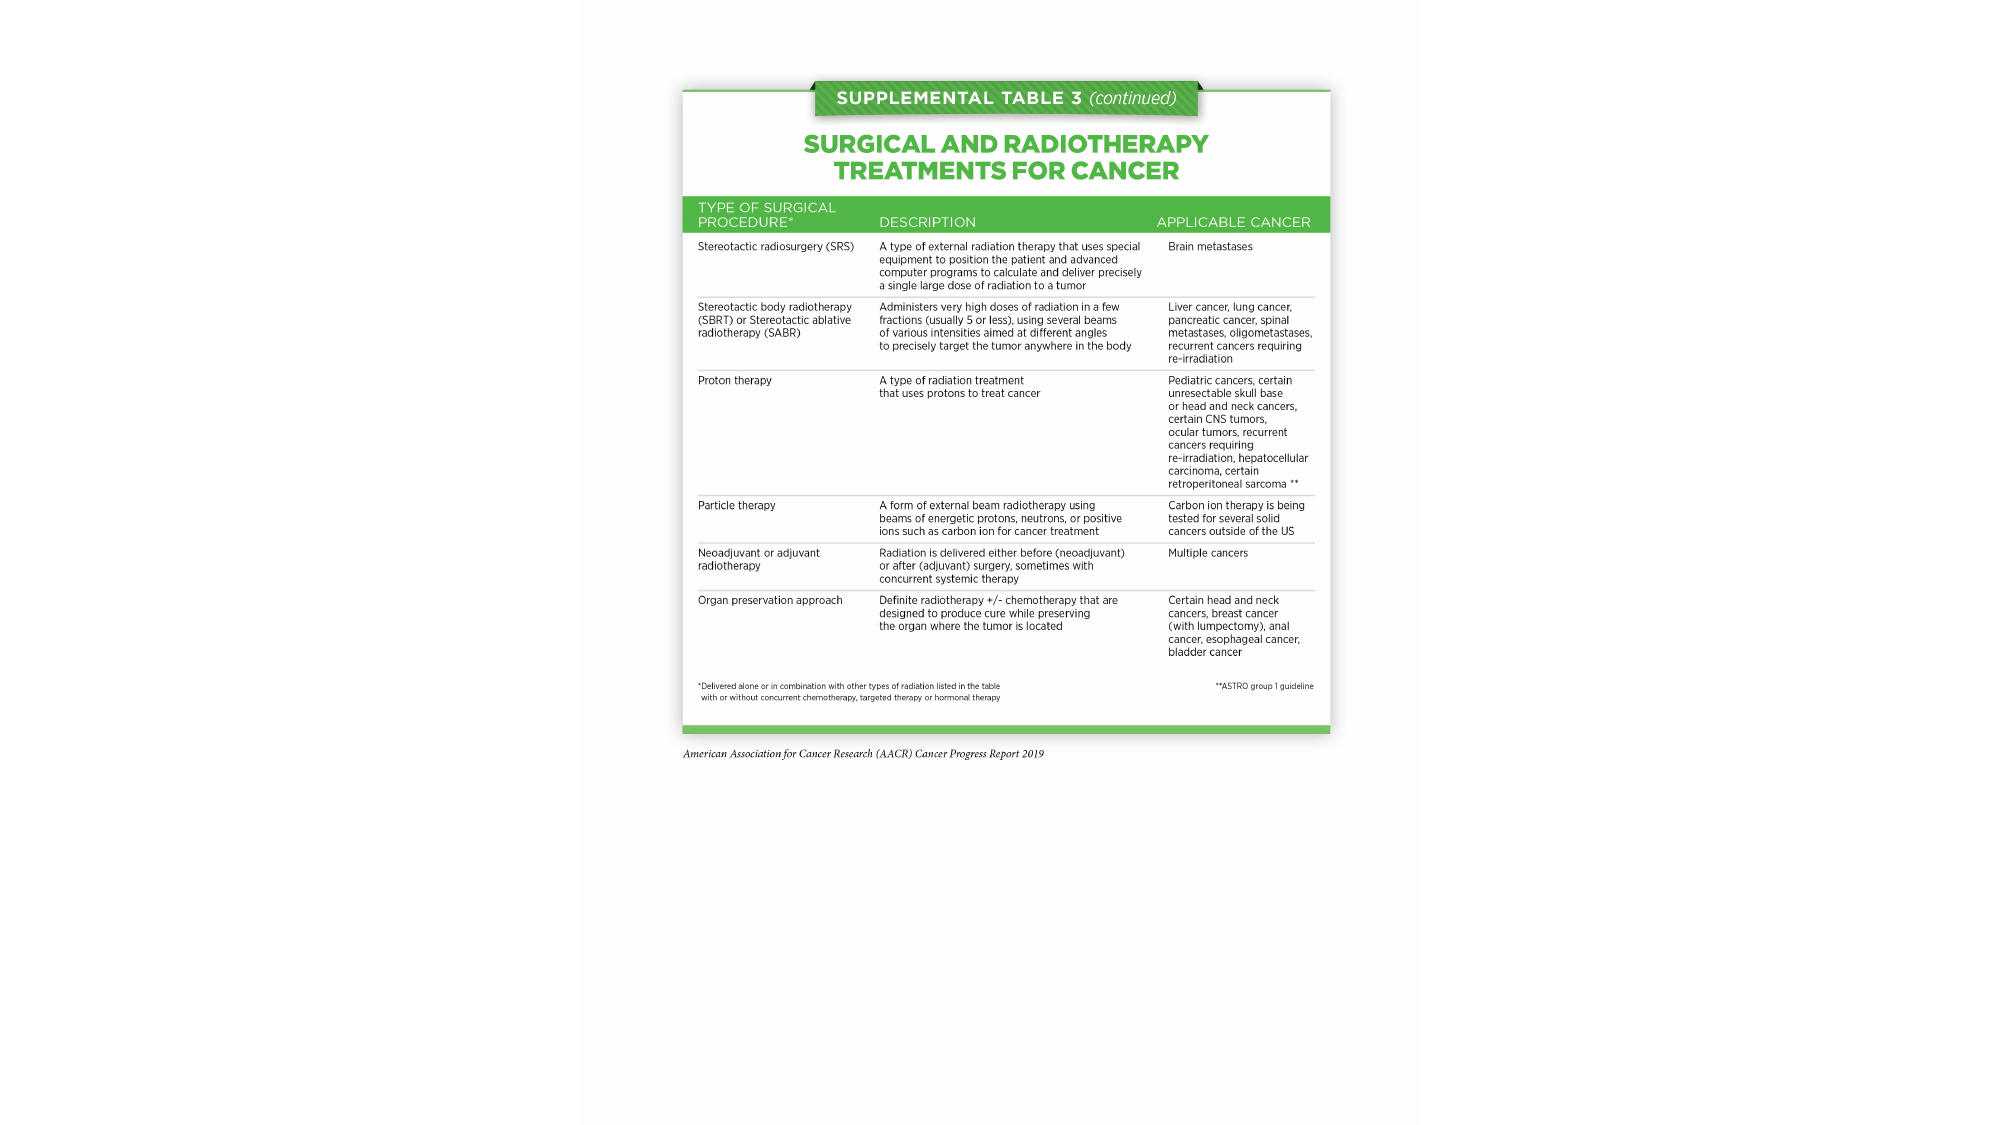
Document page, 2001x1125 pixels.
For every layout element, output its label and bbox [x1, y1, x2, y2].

picture [579, 0, 1421, 1125]
